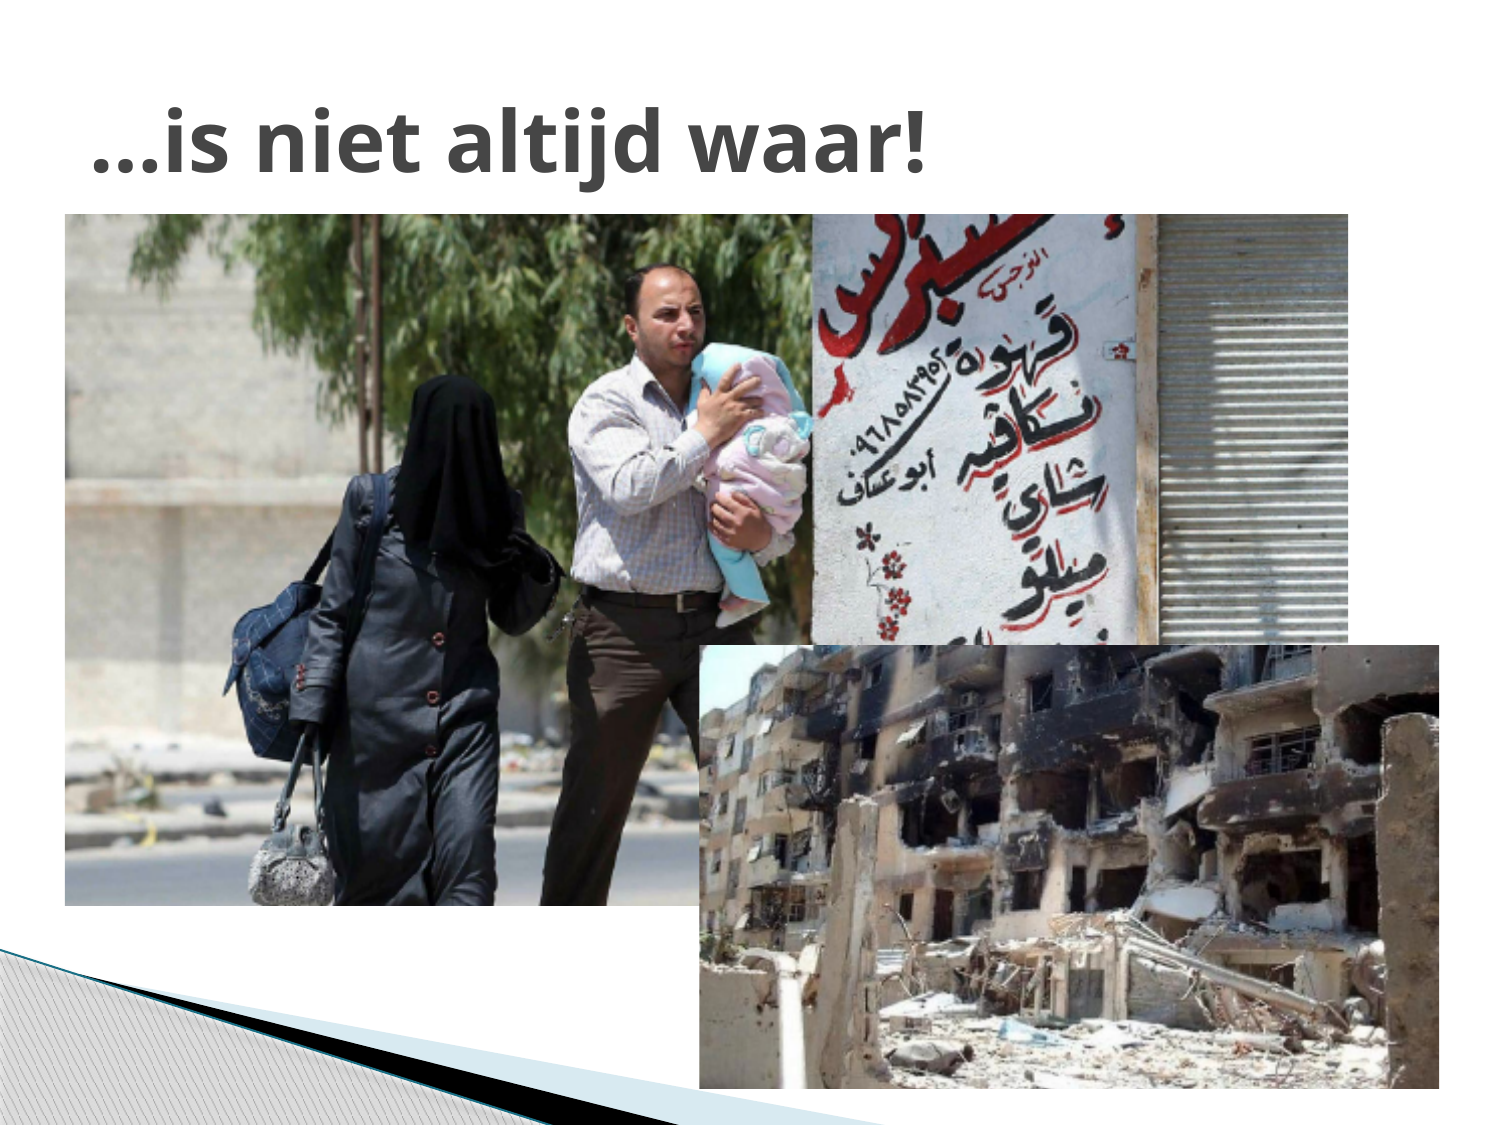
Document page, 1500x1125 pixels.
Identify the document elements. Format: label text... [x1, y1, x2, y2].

picture [64, 214, 1440, 1089]
title …is niet altijd waar! [75, 45, 1425, 233]
